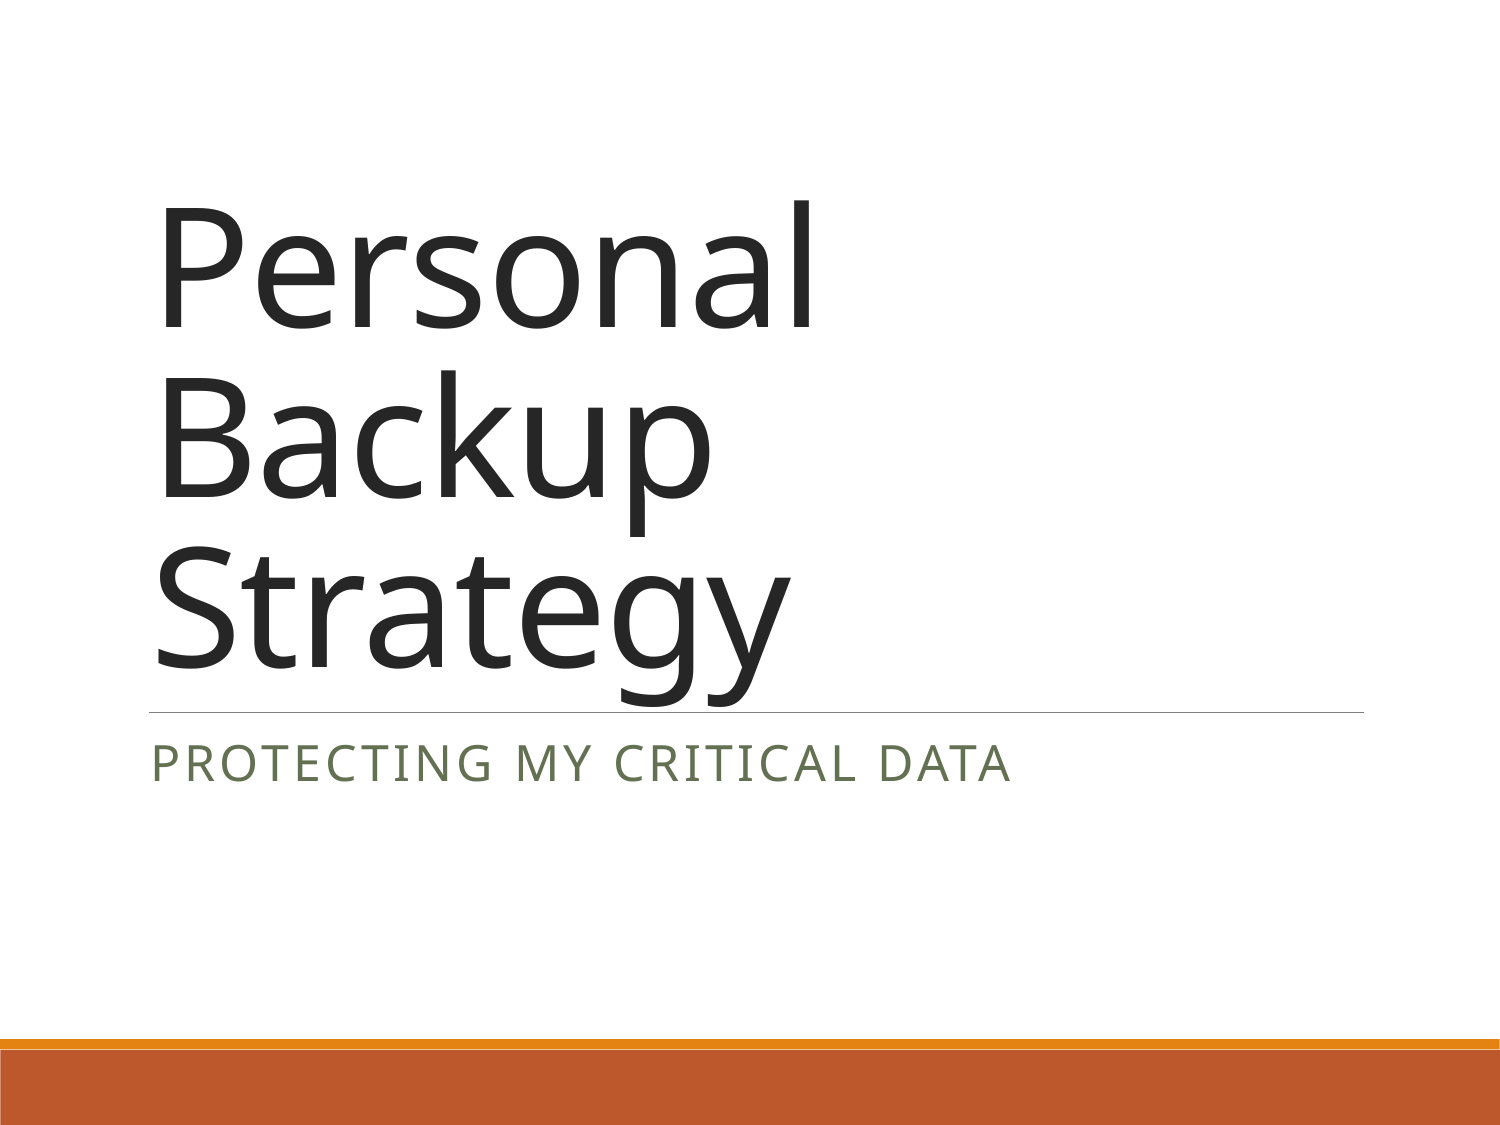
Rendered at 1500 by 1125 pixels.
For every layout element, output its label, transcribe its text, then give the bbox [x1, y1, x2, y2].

title Personal Backup Strategy [135, 124, 1373, 710]
subtitle Protecting My Critical Data [135, 730, 1373, 881]
